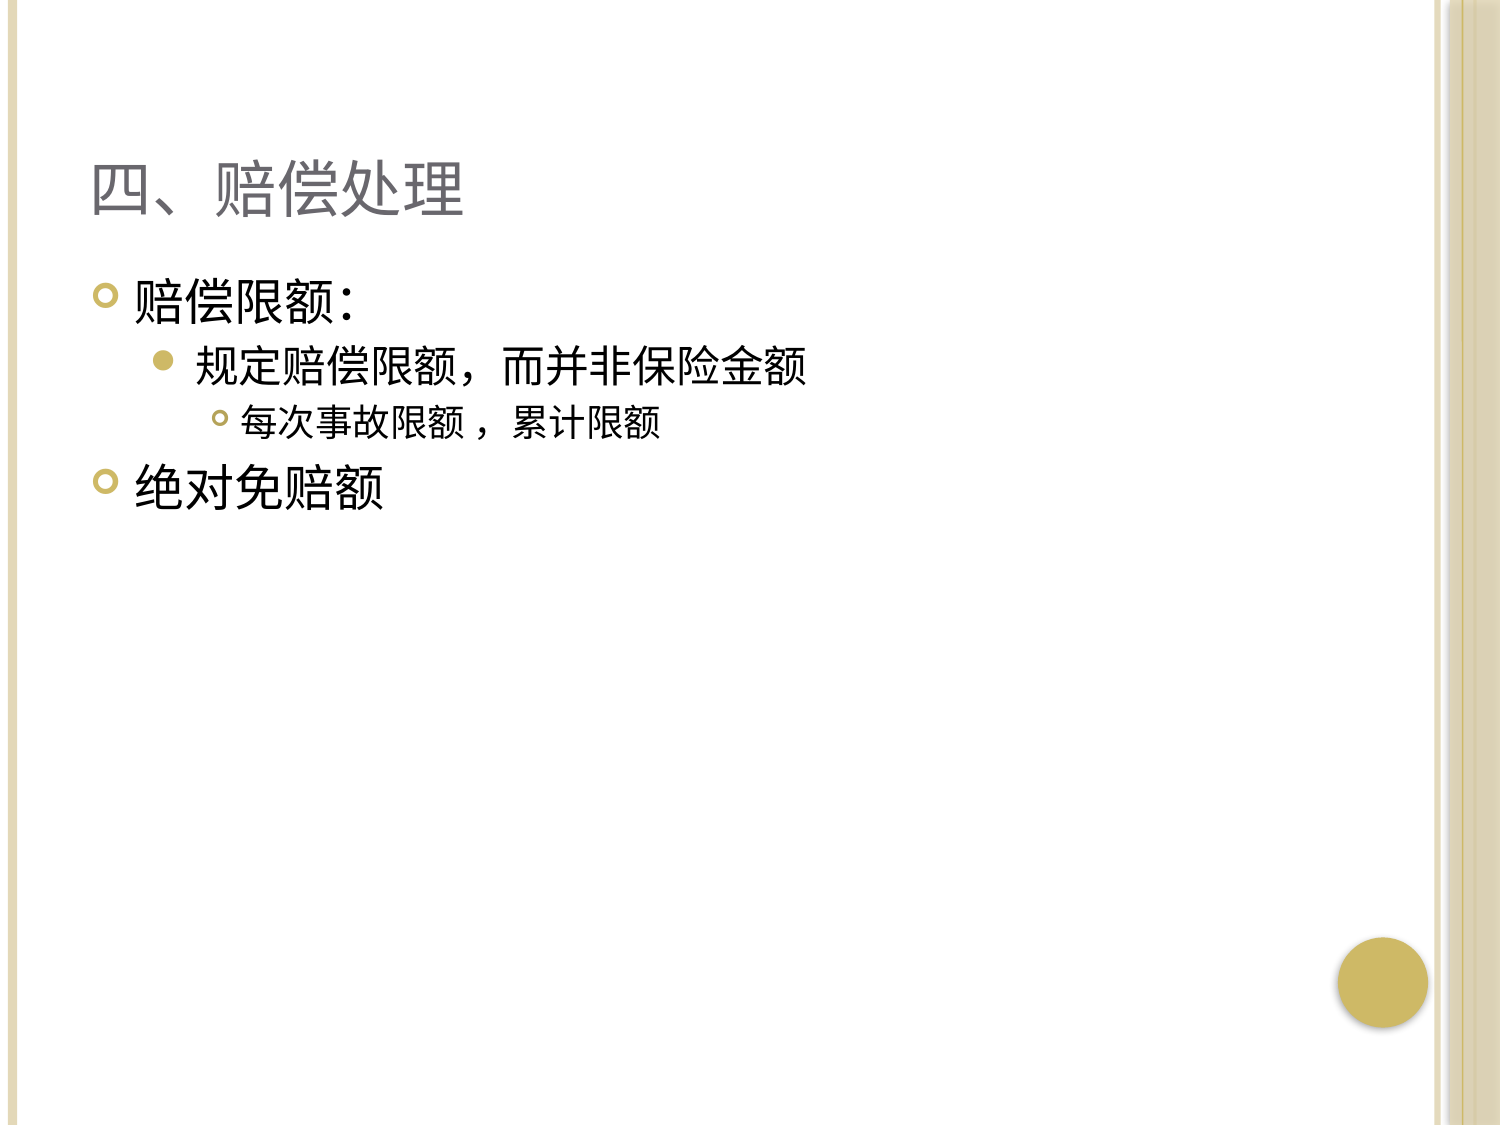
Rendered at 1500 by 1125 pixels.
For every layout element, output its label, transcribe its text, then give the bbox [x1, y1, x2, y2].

title 四、赔偿处理 [75, 45, 1300, 233]
list 赔偿限额： 规定赔偿限额，而并非保险金额 每次事故限额 ，累计限额 绝对免赔额 [74, 262, 1301, 1063]
